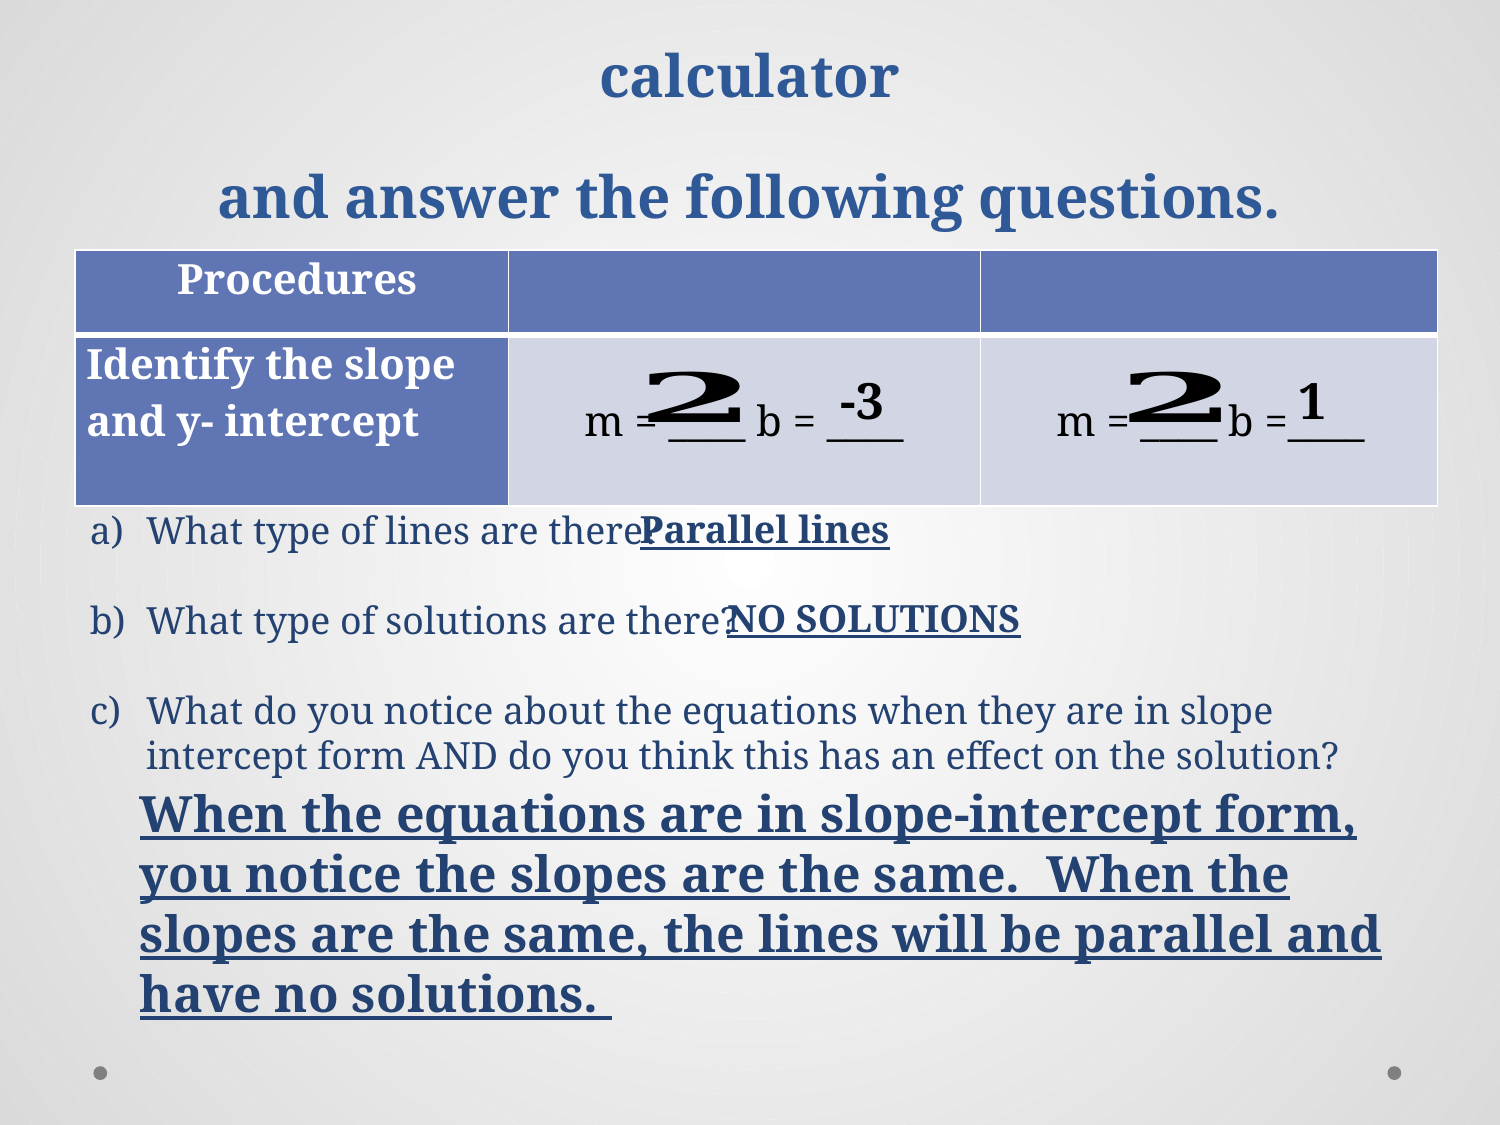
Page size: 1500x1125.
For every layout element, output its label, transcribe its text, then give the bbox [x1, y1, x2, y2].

title Graph each equation in the graphing calculator and answer the following questions. [75, 0, 1425, 238]
text_box 1 [1262, 362, 1363, 438]
text_box Parallel lines [624, 499, 963, 604]
text_box What type of lines are there? What type of solutions are there? What do you notice about the equations when they are in slope intercept form AND do you think this has an effect on the solution? [74, 499, 1438, 965]
text_box NO SOLUTIONS [712, 587, 1088, 648]
text_box When the equations are in slope-intercept form, you notice the slopes are the same. When the slopes are the same, the lines will be parallel and have no solutions. [124, 774, 1413, 1075]
text_box -3 [812, 362, 913, 438]
